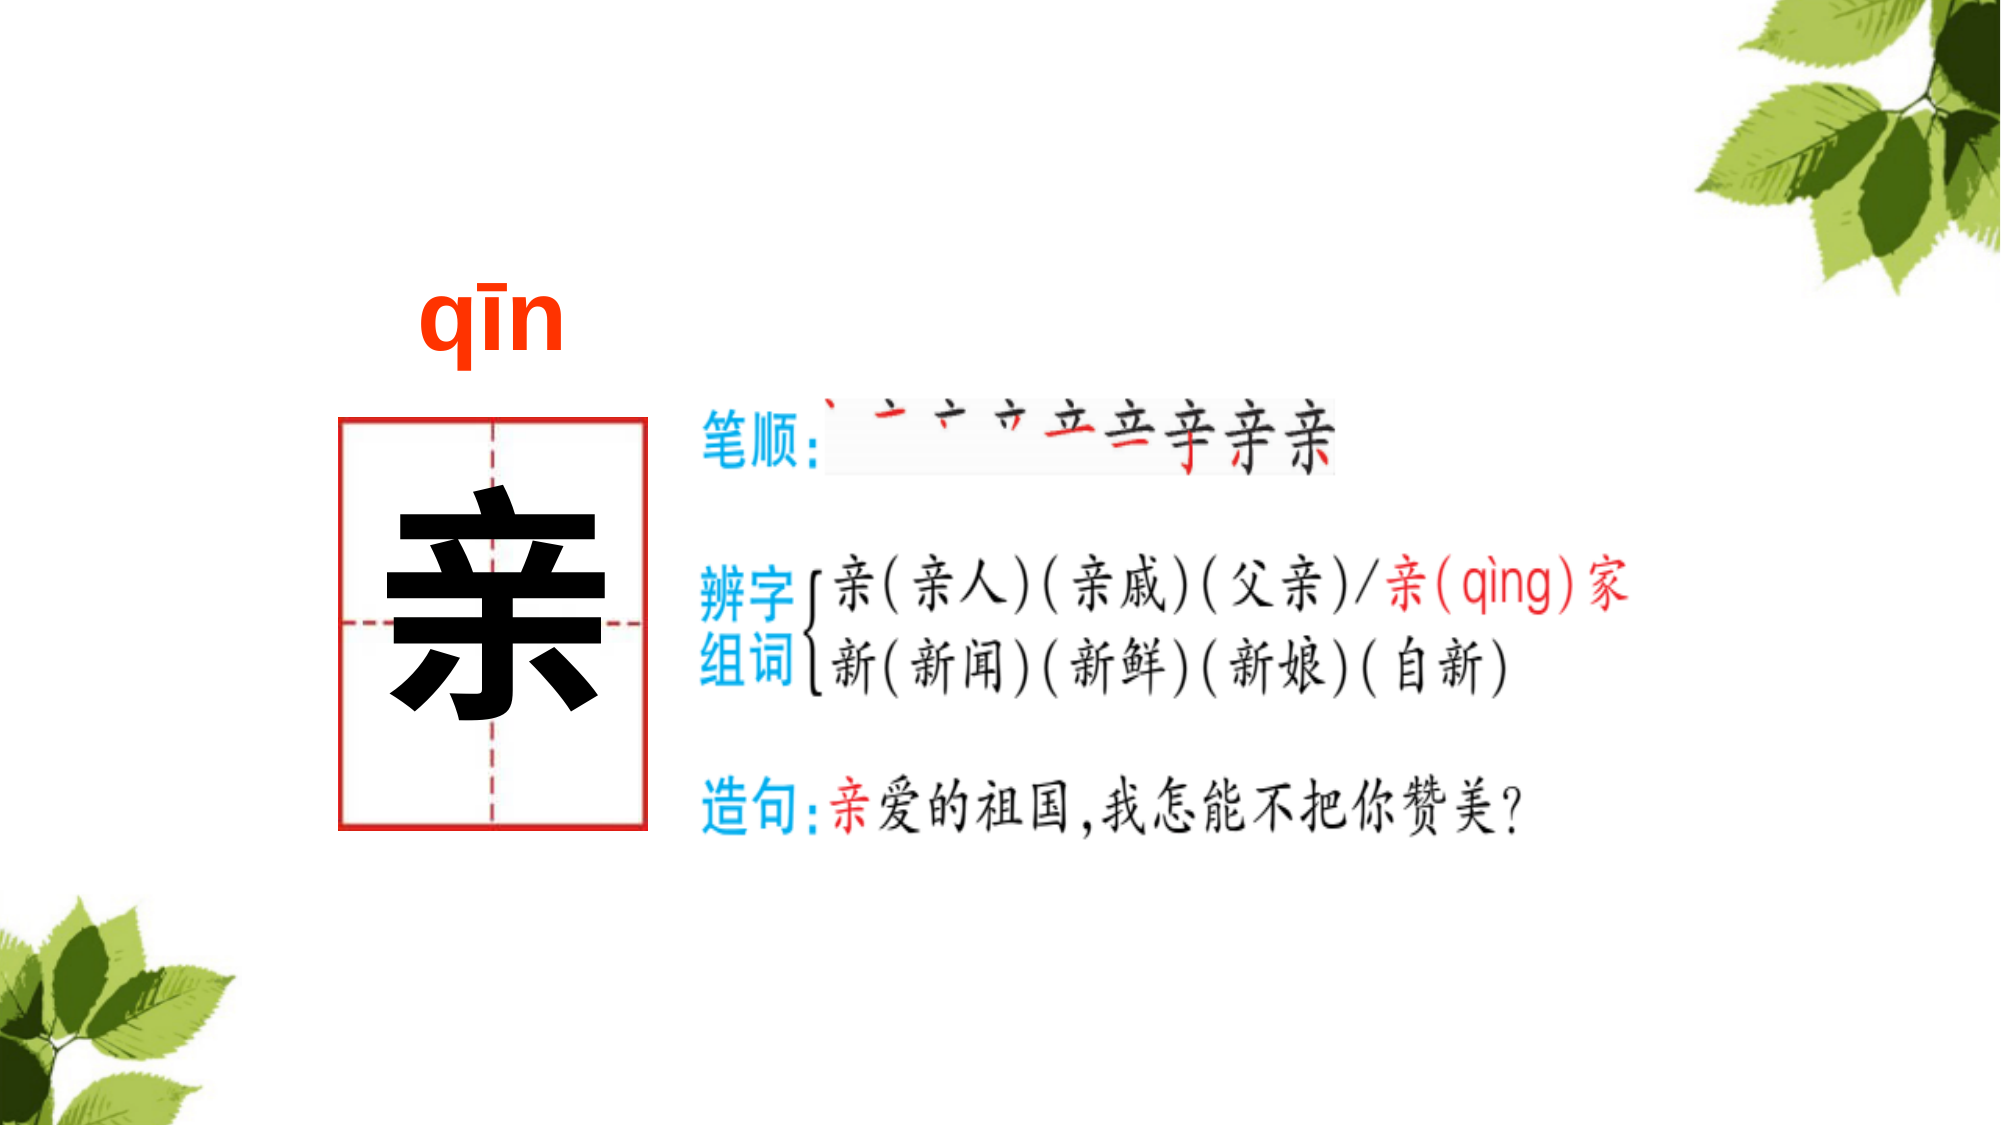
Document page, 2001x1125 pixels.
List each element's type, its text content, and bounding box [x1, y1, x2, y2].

picture [697, 393, 1343, 482]
picture [697, 546, 1637, 701]
picture [1687, 0, 2001, 303]
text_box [337, 417, 648, 831]
picture [697, 766, 1538, 846]
picture [0, 890, 242, 1125]
text_box qīn [402, 243, 583, 378]
